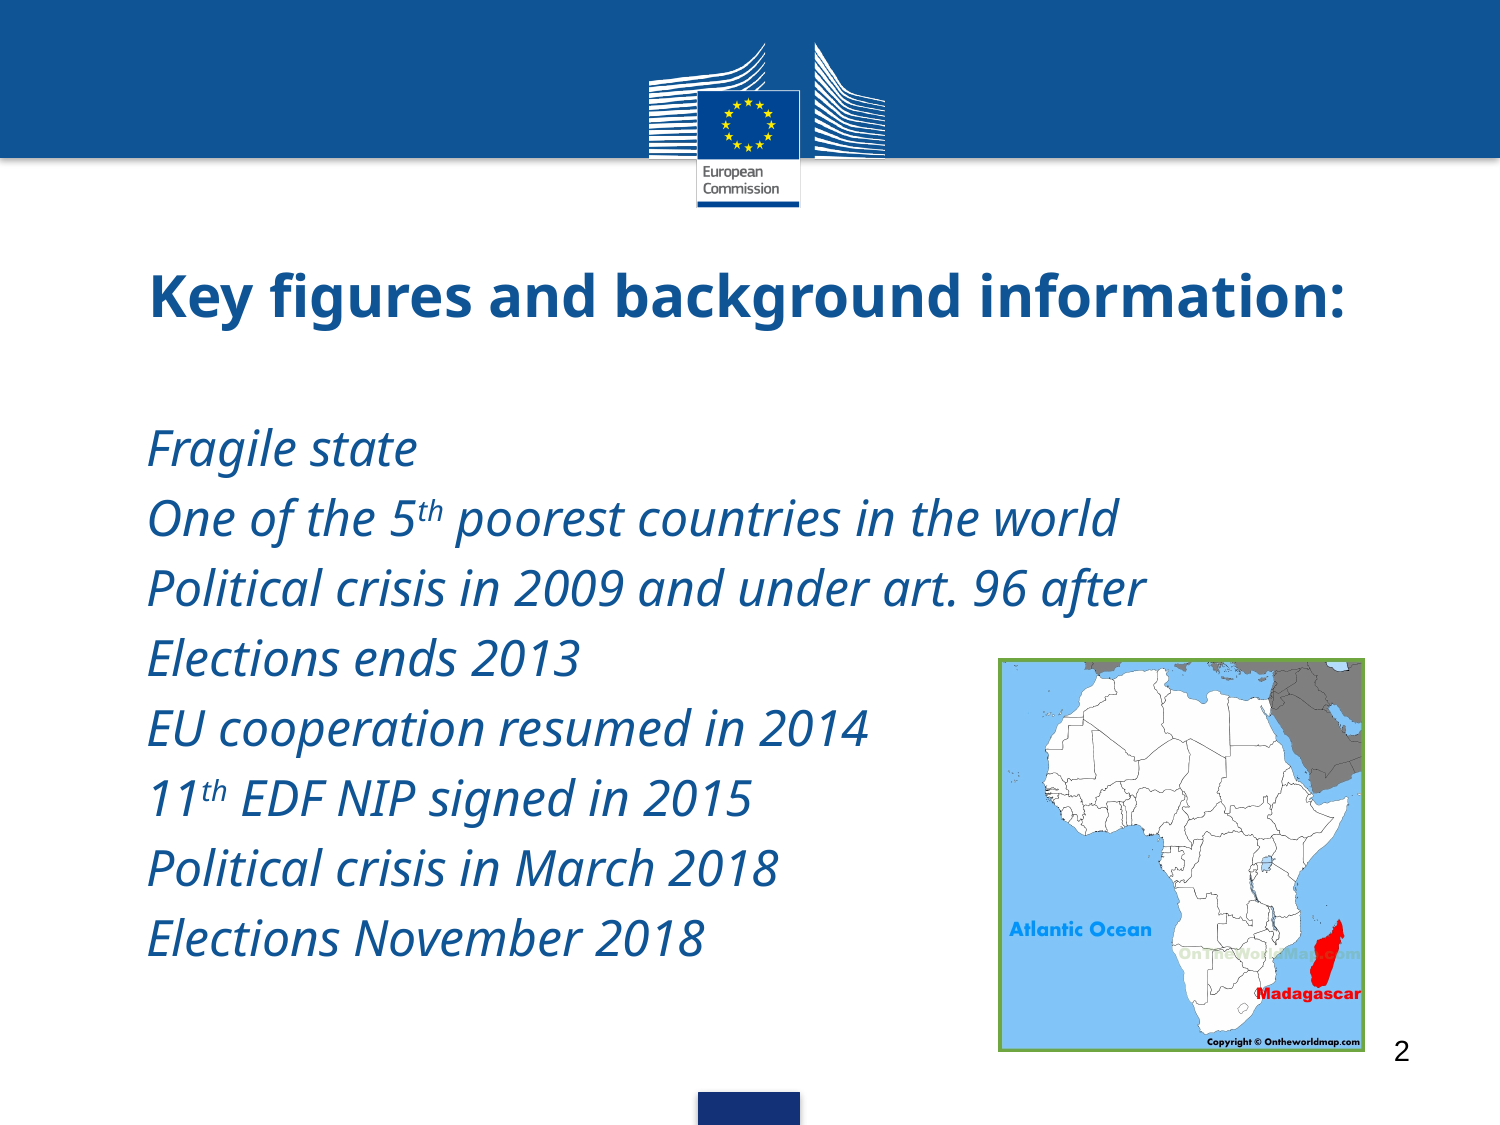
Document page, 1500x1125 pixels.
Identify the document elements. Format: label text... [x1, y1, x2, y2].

picture [649, 42, 885, 208]
slide_number 2 [1074, 1024, 1425, 1103]
picture [997, 658, 1365, 1052]
title Key figures and background information: [74, 255, 1469, 409]
list Fragile state One of the 5th poorest countries in the world Political crisis in 2009 and under art. 96 after Elections ends 2013 EU cooperation resumed in 2014 11th EDF NIP signed in 2015 Political crisis in March 2018 Elections November 2018 [75, 408, 1425, 988]
